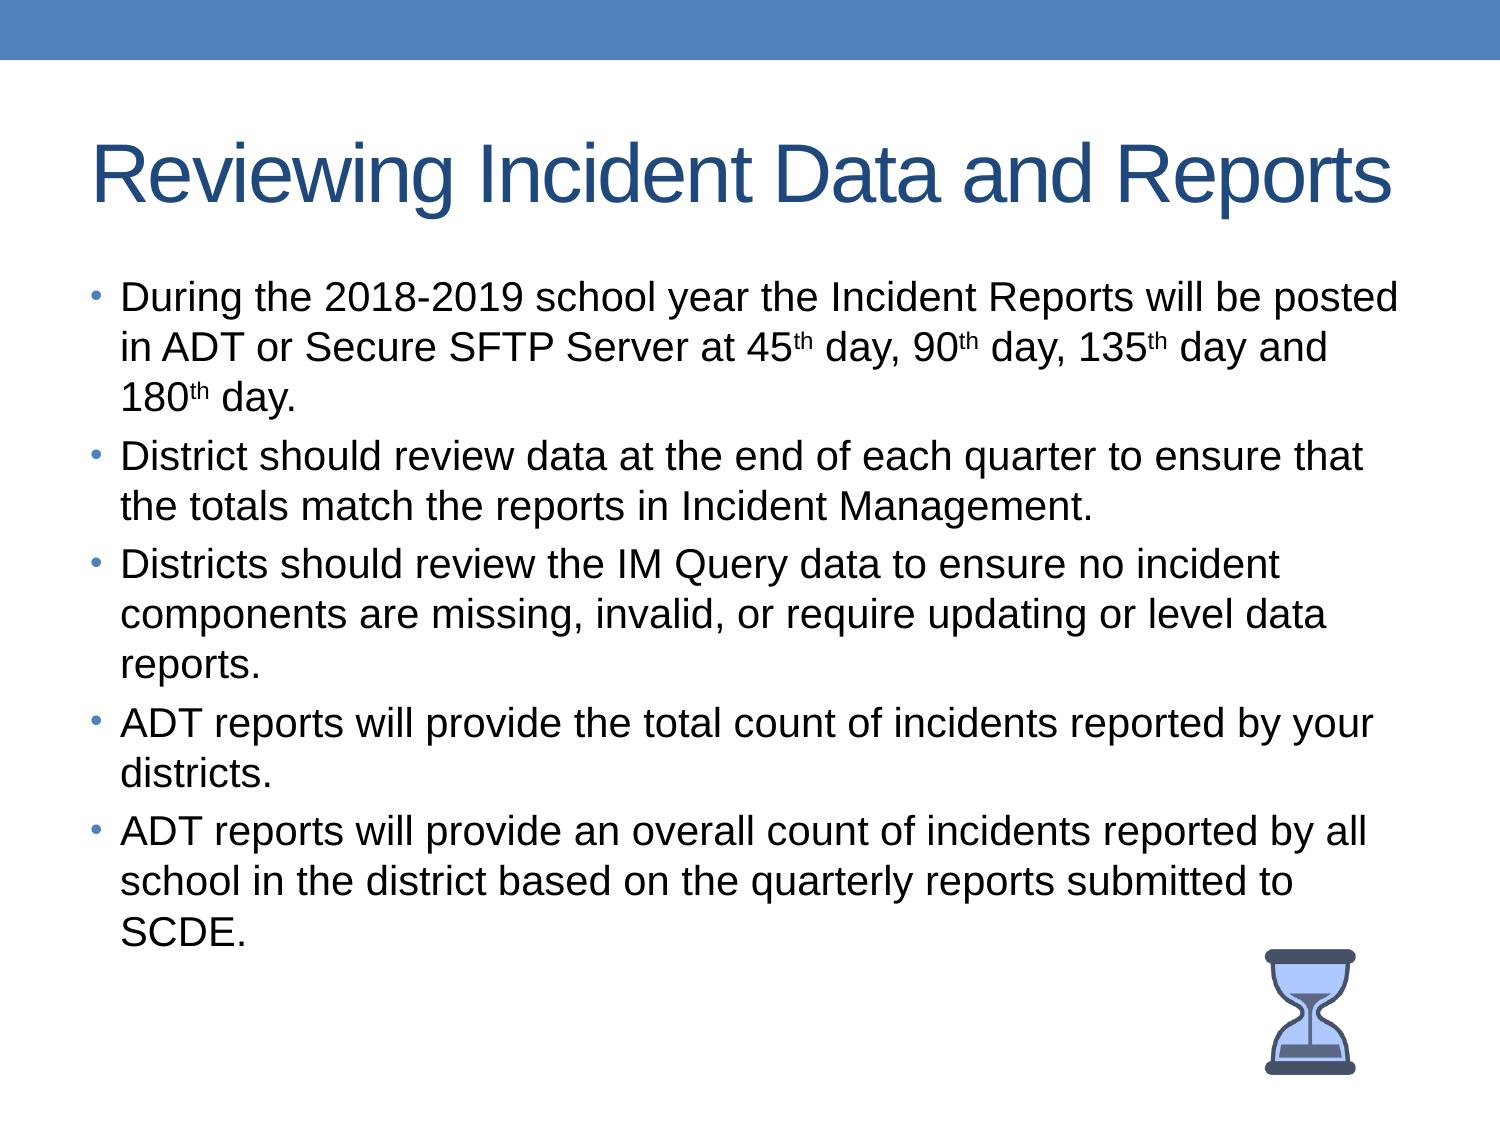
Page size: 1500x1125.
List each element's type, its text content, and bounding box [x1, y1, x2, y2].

title Reviewing Incident Data and Reports [75, 87, 1425, 250]
picture [1246, 949, 1373, 1076]
list During the 2018-2019 school year the Incident Reports will be posted in ADT or Secure SFTP Server at 45th day, 90th day, 135th day and 180th day. District should review data at the end of each quarter to ensure that the totals match the reports in Incident Management. Districts should review the IM Query data to ensure no incident components are missing, invalid, or require updating or level data reports. ADT reports will provide the total count of incidents reported by your districts. ADT reports will provide an overall count of incidents reported by all school in the district based on the quarterly reports submitted to SCDE. [75, 262, 1425, 1063]
